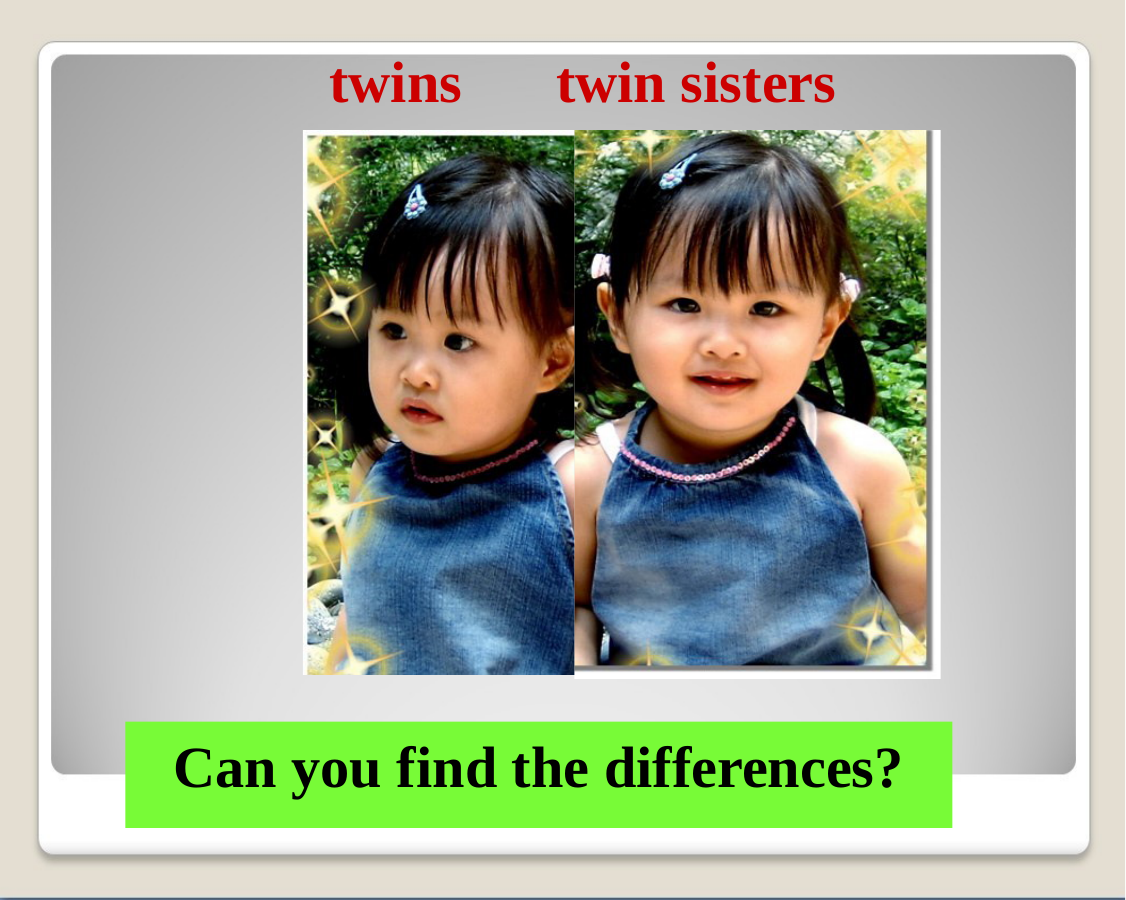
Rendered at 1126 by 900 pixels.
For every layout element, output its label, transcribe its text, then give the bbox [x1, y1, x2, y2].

text_box twin sisters [527, 36, 929, 122]
picture [0, 0, 1126, 900]
text_box Can you find the differences? [125, 721, 953, 828]
text_box twins [314, 36, 480, 122]
